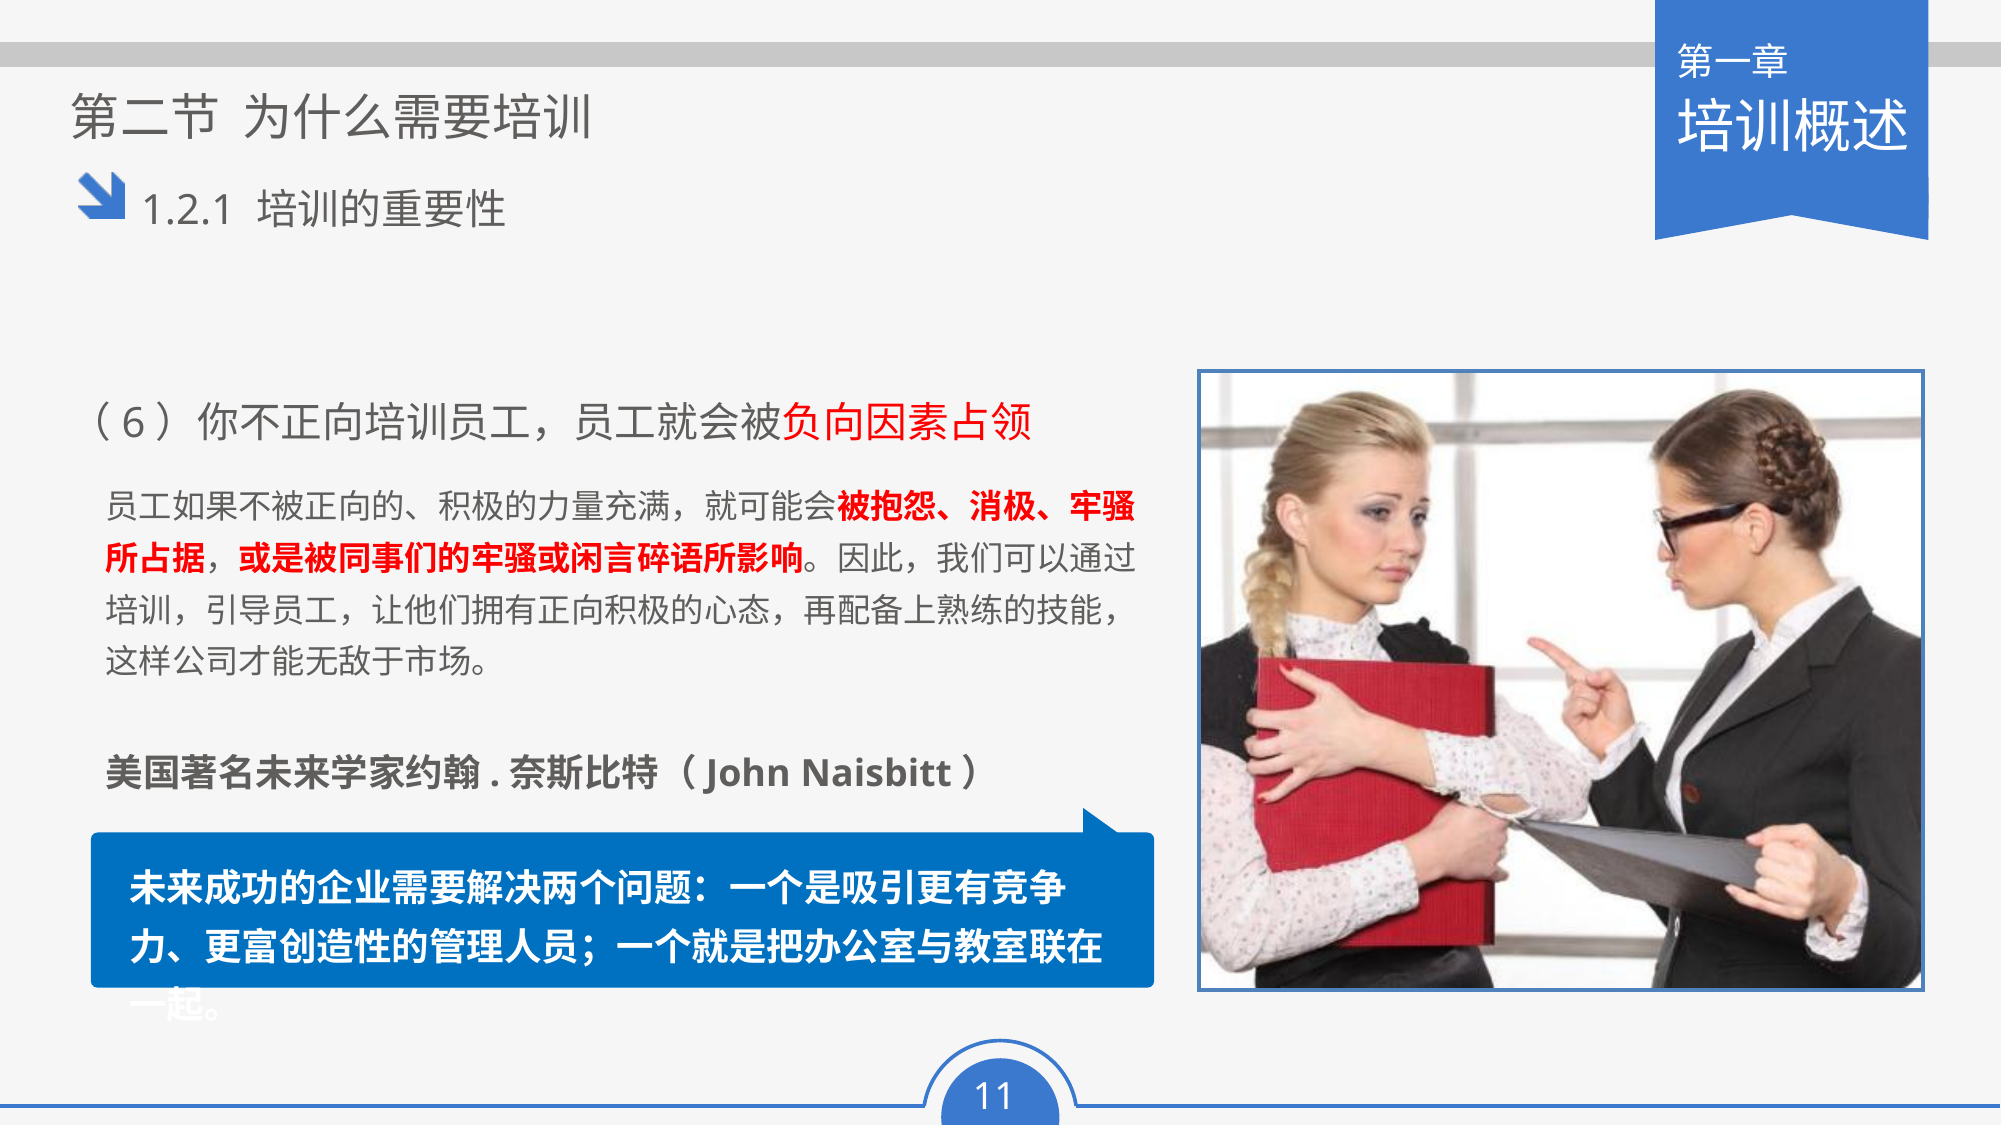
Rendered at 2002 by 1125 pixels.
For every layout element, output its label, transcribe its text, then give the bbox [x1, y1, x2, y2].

text_box （6）你不正向培训员工，员工就会被负向因素占领 [55, 373, 1155, 454]
text_box 美国著名未来学家约翰.奈斯比特（John Naisbitt） [90, 727, 1195, 801]
text_box 员工如果不被正向的、积极的力量充满，就可能会被抱怨、消极、牢骚所占据，或是被同事们的牢骚或闲言碎语所影响。因此，我们可以通过培训，引导员工，让他们拥有正向积极的心态，再配备上熟练的技能，这样公司才能无敌于市场。 [90, 465, 1166, 688]
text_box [90, 807, 1155, 988]
picture [1200, 373, 1921, 989]
picture [78, 172, 125, 219]
